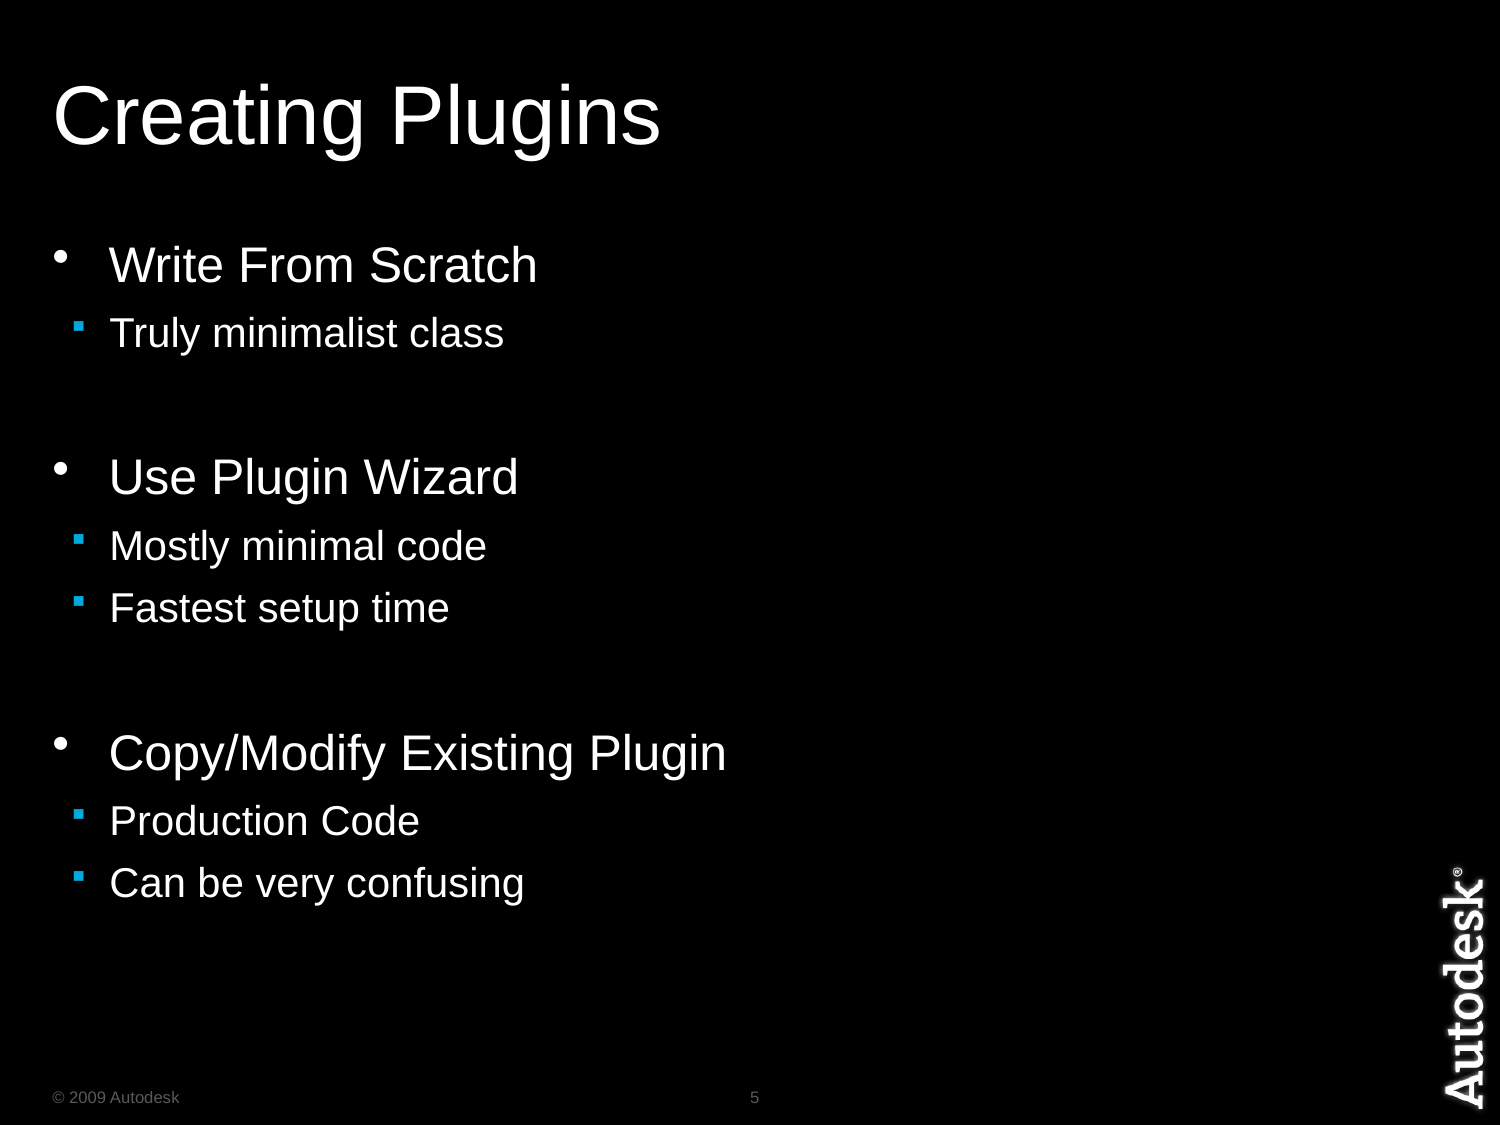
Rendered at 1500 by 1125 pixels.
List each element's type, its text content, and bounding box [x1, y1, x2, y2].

picture [1402, 0, 1500, 1125]
title Creating Plugins [52, 22, 1401, 211]
list Write From Scratch Truly minimalist class Use Plugin Wizard Mostly minimal code Fastest setup time Copy/Modify Existing Plugin Production Code Can be very confusing [52, 231, 1401, 1073]
